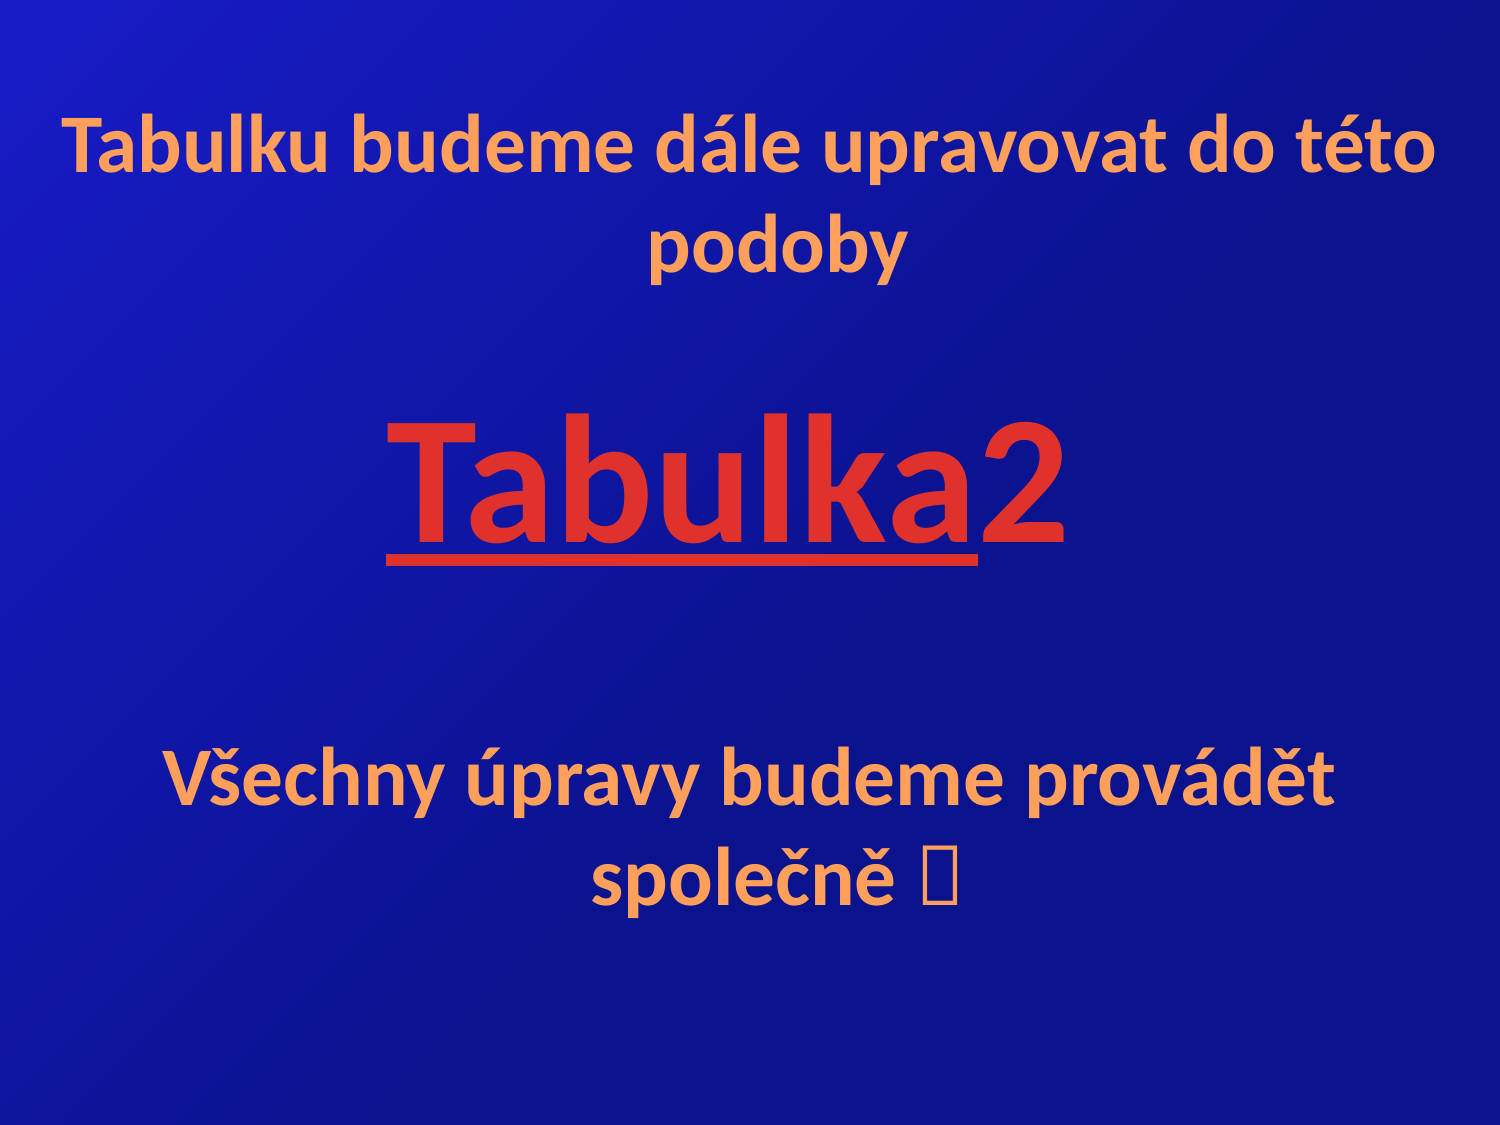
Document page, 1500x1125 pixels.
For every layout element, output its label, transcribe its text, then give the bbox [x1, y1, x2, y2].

text_box Všechny úpravy budeme provádět společně  [35, 714, 1465, 821]
text_box Tabulku budeme dále upravovat do této podoby [35, 81, 1465, 188]
text_box Tabulka2 [35, 351, 1465, 633]
